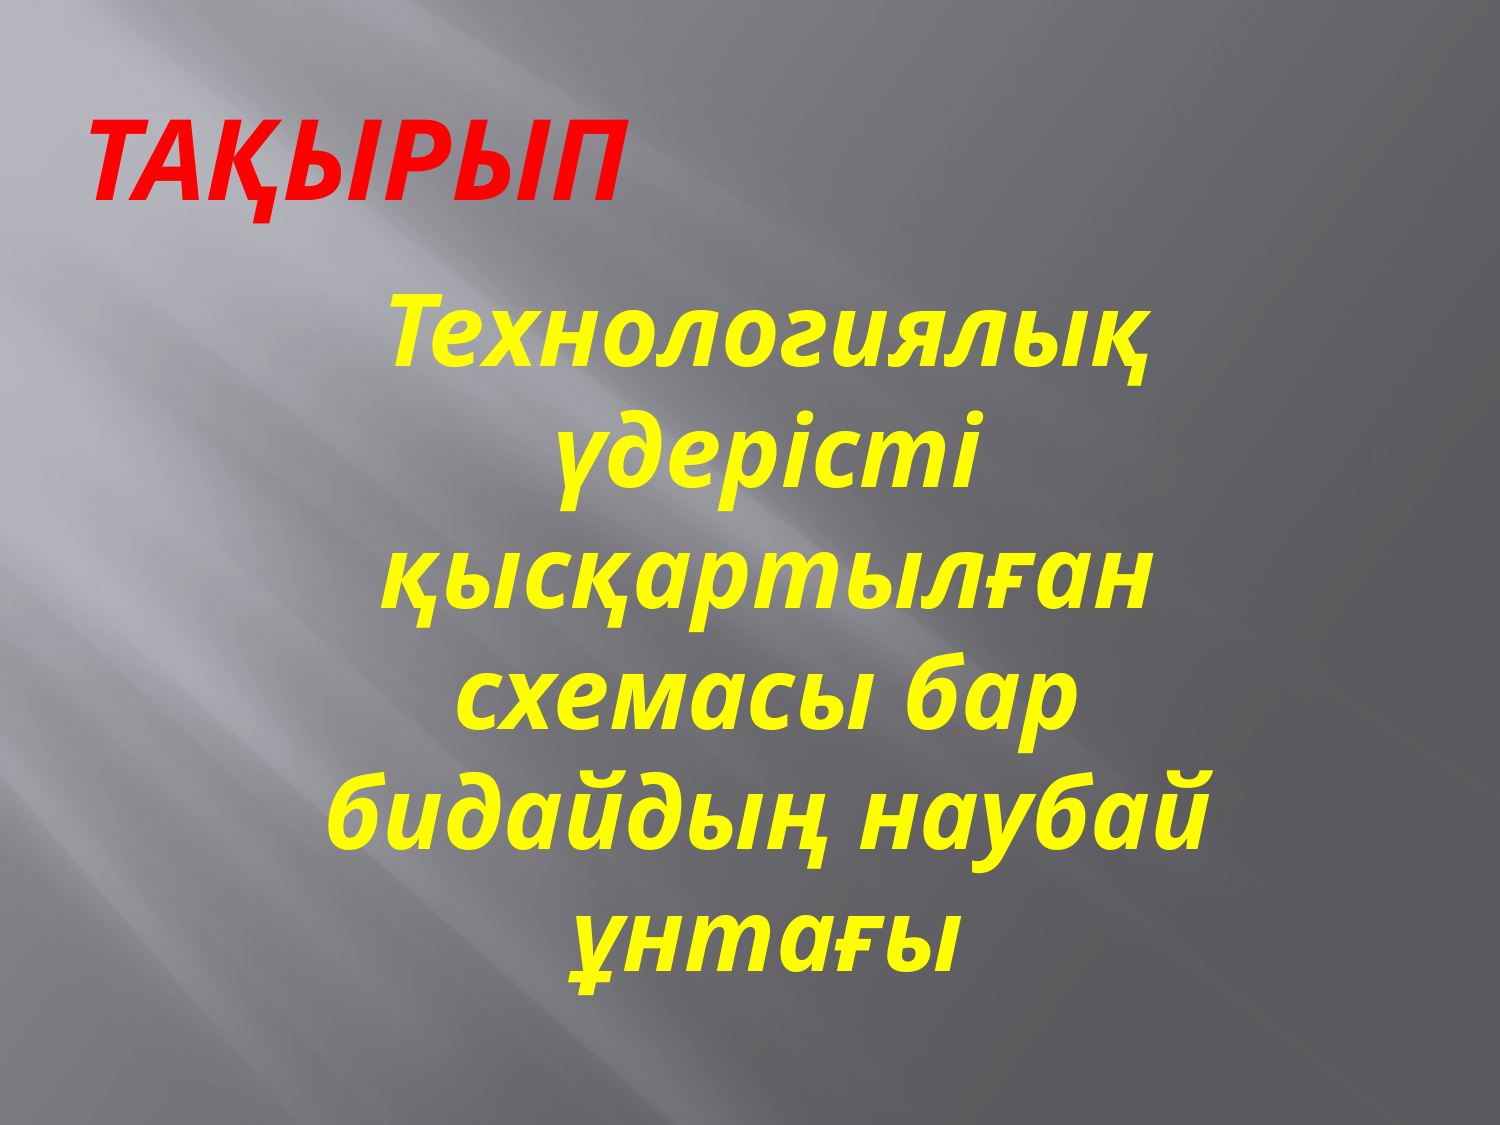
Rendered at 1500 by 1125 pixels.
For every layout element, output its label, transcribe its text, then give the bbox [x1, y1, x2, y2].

title Тақырып [23, 46, 716, 223]
subtitle Технологиялық үдерiстi қысқартылған схемасы бар бидайдың наубай ұнтағы [175, 257, 1360, 1043]
